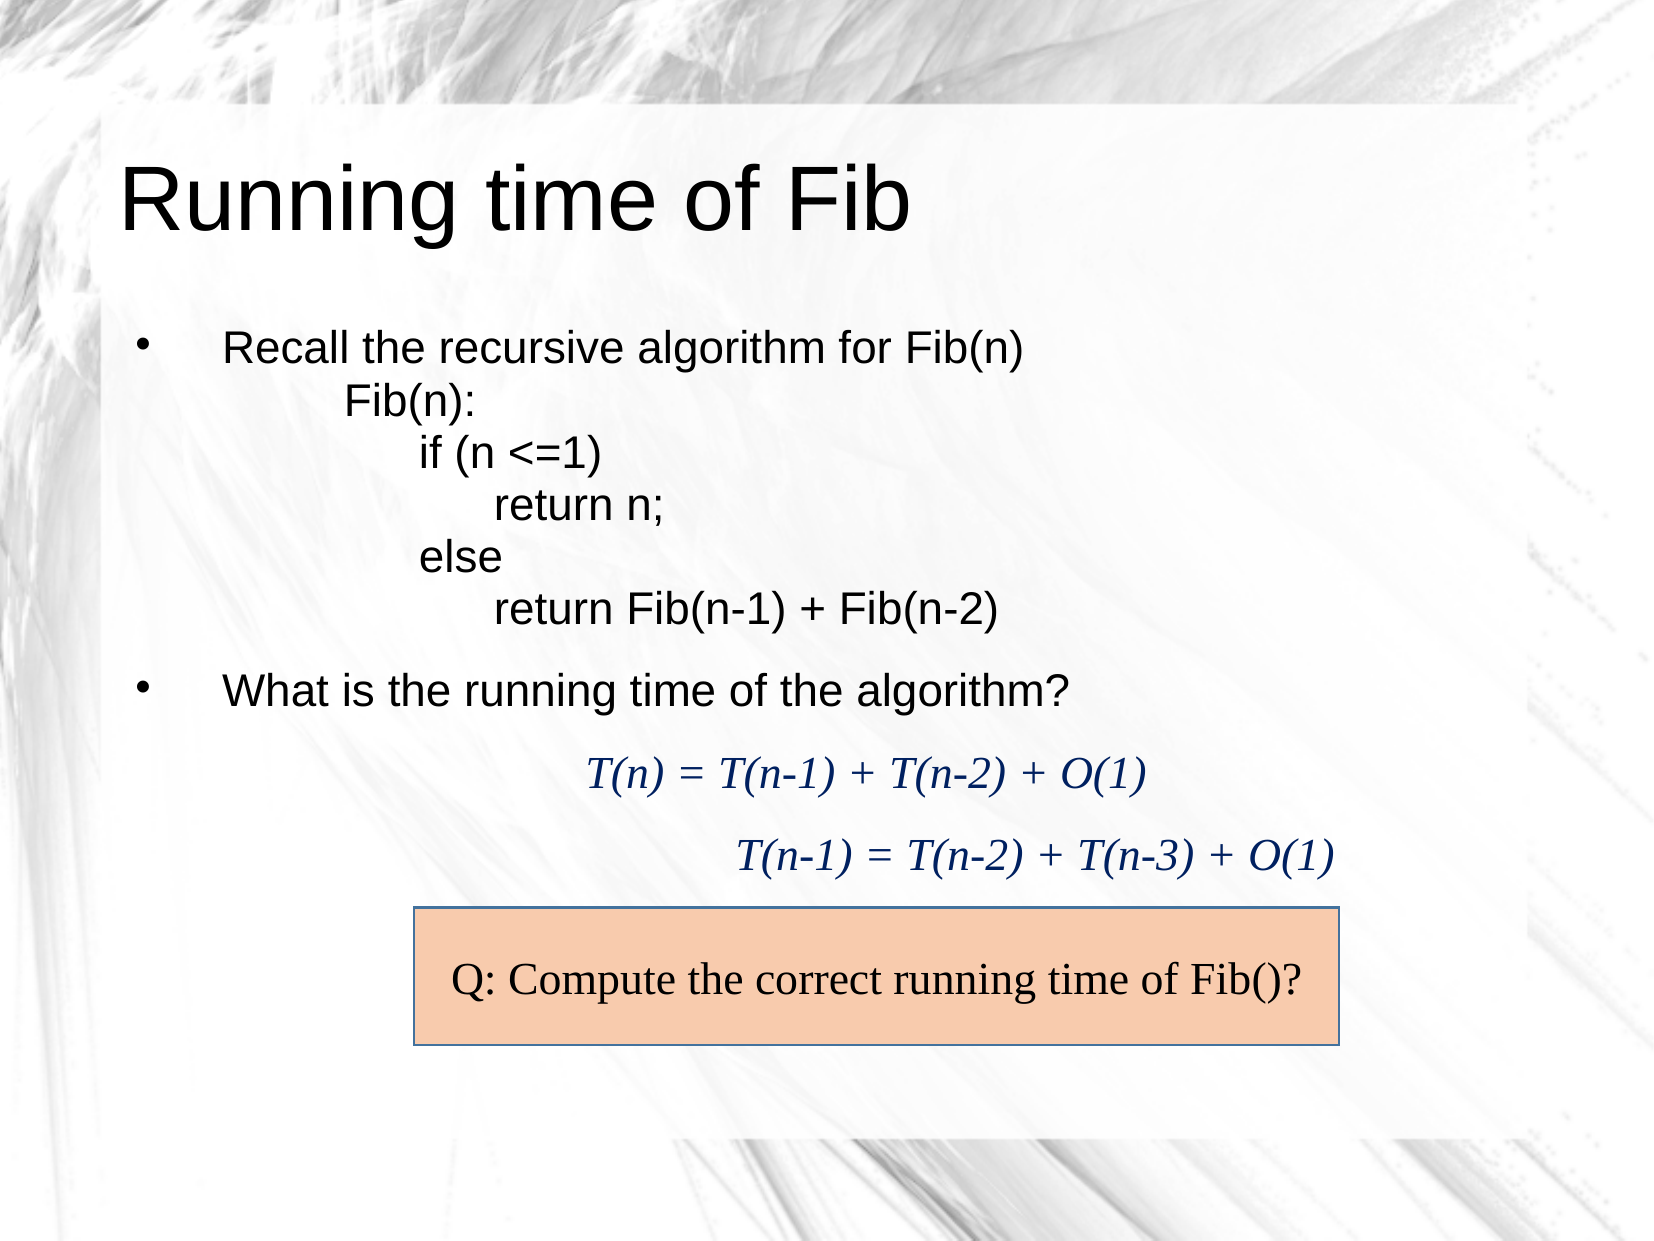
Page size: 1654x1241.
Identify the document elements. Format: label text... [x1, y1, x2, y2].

title Running time of Fib [118, 112, 1506, 281]
text_box Q: Compute the correct running time of Fib()? [414, 907, 1340, 1045]
picture [0, 0, 1654, 1241]
list Recall the recursive algorithm for Fib(n) Fib(n): if (n <=1) return n; else return Fib(n-1) + Fib(n-2) What is the running time of the algorithm? T(n) = T(n-1) + T(n-2) + O(1) T(n-1) = T(n-2) + T(n-3) + O(1) … [118, 319, 1571, 1109]
